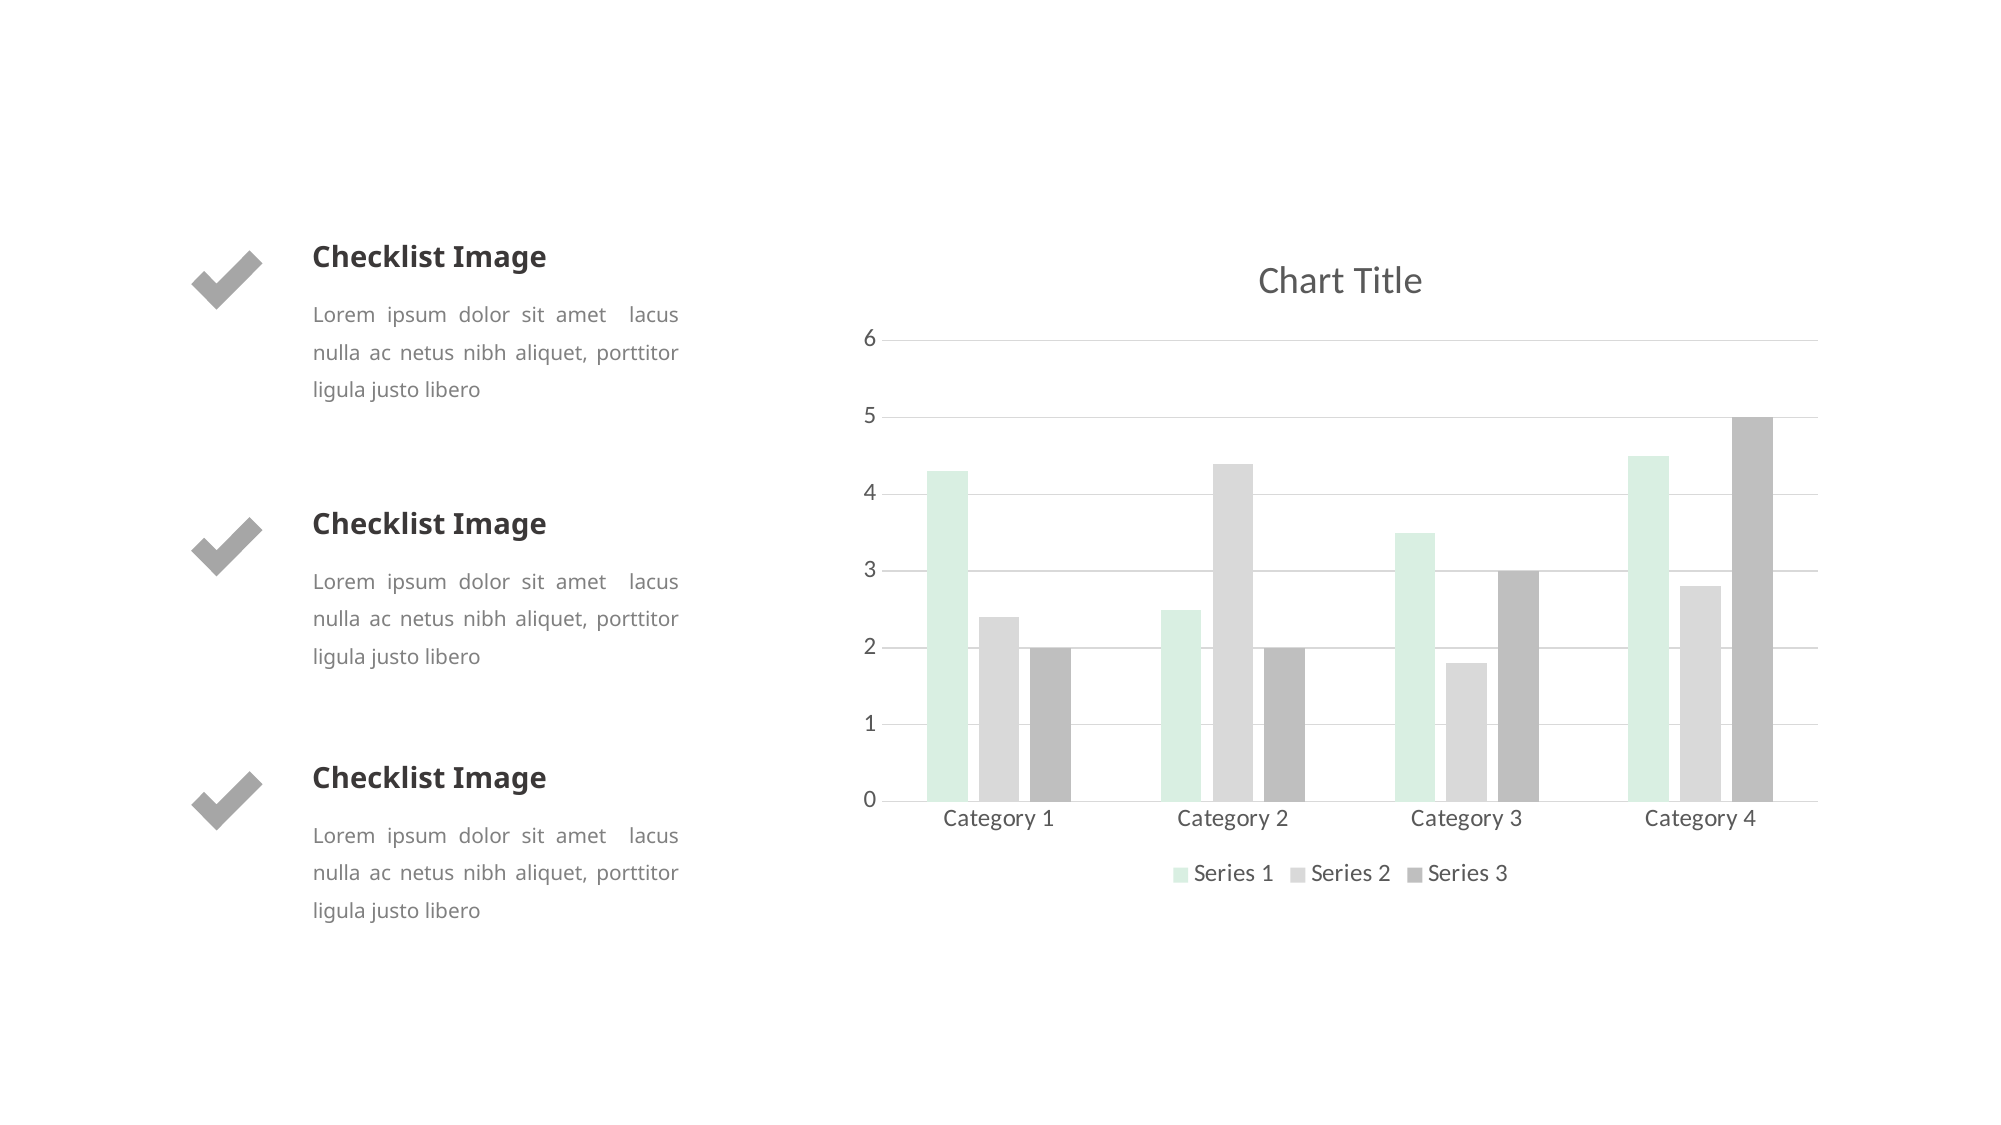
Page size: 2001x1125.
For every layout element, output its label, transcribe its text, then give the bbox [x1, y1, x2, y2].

chart [843, 231, 1838, 894]
text_box Lorem ipsum dolor sit amet lacus nulla ac netus nibh aliquet, porttitor ligula justo libero [298, 281, 694, 409]
text_box Checklist Image [297, 752, 562, 802]
text_box Lorem ipsum dolor sit amet lacus nulla ac netus nibh aliquet, porttitor ligula justo libero [298, 802, 694, 930]
text_box Checklist Image [297, 498, 562, 548]
text_box [191, 517, 263, 577]
text_box [191, 250, 263, 310]
text_box Lorem ipsum dolor sit amet lacus nulla ac netus nibh aliquet, porttitor ligula justo libero [298, 548, 694, 676]
text_box Checklist Image [297, 231, 562, 282]
text_box [191, 771, 263, 831]
